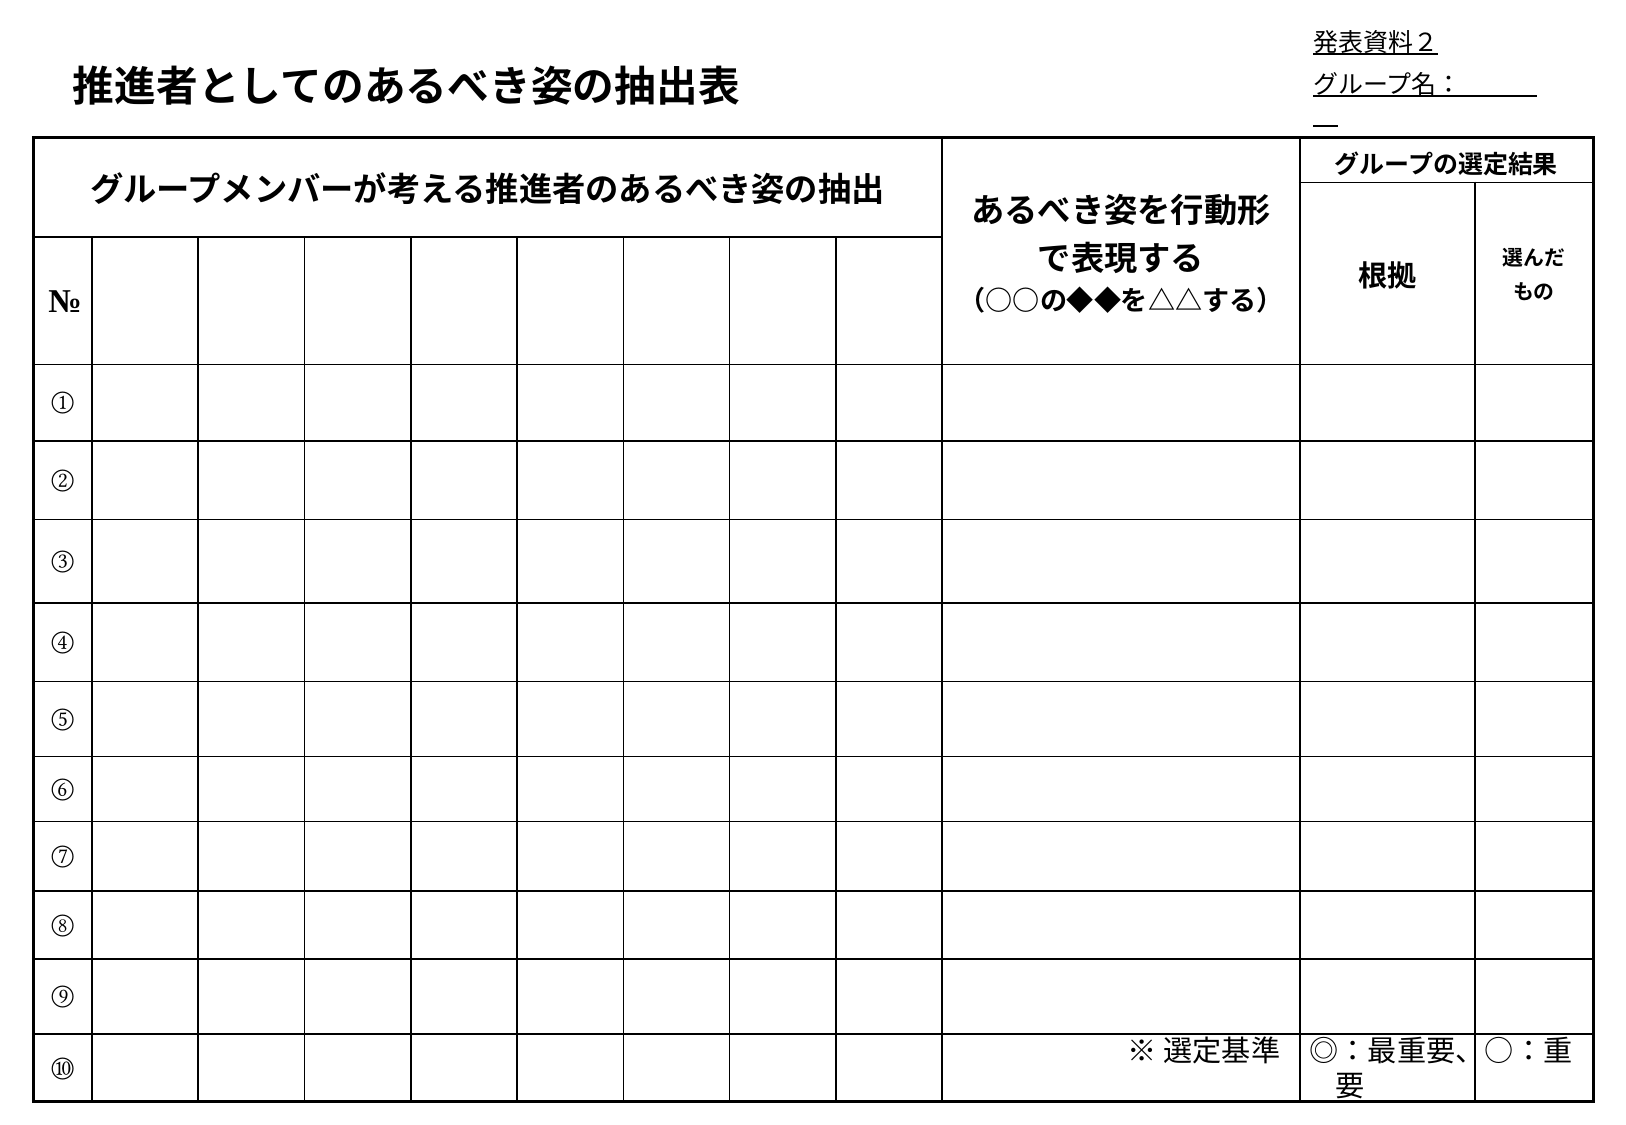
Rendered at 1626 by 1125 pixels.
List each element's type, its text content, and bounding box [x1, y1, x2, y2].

table_cell [305, 238, 410, 364]
table_cell [199, 238, 304, 364]
table_cell [1476, 520, 1592, 602]
table_cell [305, 1035, 410, 1100]
table_cell [624, 960, 729, 1033]
table_cell [837, 892, 941, 958]
table_cell [93, 682, 197, 756]
table_cell [93, 520, 197, 602]
table_cell [730, 238, 835, 364]
table_cell [730, 604, 835, 681]
table_cell [305, 442, 410, 519]
table_cell [1301, 682, 1474, 756]
table_cell [943, 892, 1299, 958]
table_cell [518, 520, 623, 602]
table_cell [518, 960, 623, 1033]
table_cell [837, 1035, 941, 1100]
table_cell [1301, 442, 1474, 519]
table_cell [624, 442, 729, 519]
table_cell [518, 238, 623, 364]
table_cell [943, 442, 1299, 519]
table_cell [518, 822, 623, 890]
table_cell [624, 892, 729, 958]
table_cell [837, 604, 941, 681]
table_cell [199, 520, 304, 602]
table_cell [1476, 442, 1592, 519]
table_cell [305, 822, 410, 890]
table_cell [837, 960, 941, 1033]
table_cell [943, 1035, 1100, 1100]
table_cell [1476, 365, 1592, 440]
table_cell ⑩ [35, 1035, 91, 1100]
table_cell [943, 604, 1299, 681]
table_cell [518, 892, 623, 958]
table_cell [624, 757, 729, 821]
table_cell [943, 682, 1299, 756]
table_cell [1301, 365, 1474, 440]
table_cell [1301, 960, 1474, 1024]
table_cell ① [35, 365, 91, 440]
table_cell [1301, 822, 1474, 890]
table_cell [93, 757, 197, 821]
table_cell ⑧ [35, 892, 91, 958]
table_cell [93, 442, 197, 519]
table_cell [412, 365, 516, 440]
table_header あるべき姿を行動形で表現する （○○の◆◆を△△する） [943, 139, 1299, 364]
table_cell [730, 892, 835, 958]
table_cell [624, 682, 729, 756]
table_cell [199, 365, 304, 440]
table_cell [1476, 960, 1592, 1024]
table_header グループの選定結果 [1301, 139, 1592, 182]
table_cell [93, 822, 197, 890]
table_cell [624, 604, 729, 681]
table_cell ⑤ [35, 682, 91, 756]
table_cell [730, 682, 835, 756]
table_cell ⑥ [35, 757, 91, 821]
table_cell [730, 960, 835, 1033]
table_cell [199, 960, 304, 1033]
table_cell № [35, 238, 91, 364]
table_cell [412, 442, 516, 519]
table_cell [93, 892, 197, 958]
table_cell [837, 365, 941, 440]
table_cell [518, 682, 623, 756]
table_cell [412, 604, 516, 681]
table_cell [199, 442, 304, 519]
table_cell [837, 442, 941, 519]
table_cell [305, 892, 410, 958]
table_cell [412, 892, 516, 958]
table_cell [1301, 604, 1474, 681]
table_cell ② [35, 442, 91, 519]
table_cell [93, 960, 197, 1033]
table_cell [837, 682, 941, 756]
table_cell [1476, 757, 1592, 821]
table_cell [943, 757, 1299, 821]
table_cell [1301, 892, 1474, 958]
table_cell [305, 365, 410, 440]
table_cell [93, 238, 197, 364]
table_cell [943, 365, 1299, 440]
table_cell [199, 892, 304, 958]
table_cell [624, 1035, 729, 1100]
table_cell [730, 365, 835, 440]
table_cell [730, 822, 835, 890]
table_cell [624, 238, 729, 364]
table_cell [412, 1035, 516, 1100]
table_cell [837, 520, 941, 602]
table_cell [518, 365, 623, 440]
table_cell [199, 757, 304, 821]
table_cell [730, 1035, 835, 1100]
table_cell [93, 604, 197, 681]
table_cell [1476, 822, 1592, 890]
table_cell [837, 822, 941, 890]
table_cell [1476, 604, 1592, 681]
table_cell [518, 757, 623, 821]
table_cell [943, 960, 1299, 1033]
table_cell [412, 757, 516, 821]
table_cell [93, 365, 197, 440]
table_cell [730, 442, 835, 519]
table_cell [518, 1035, 623, 1100]
table_cell [199, 604, 304, 681]
table_cell [412, 238, 516, 364]
table_cell [199, 822, 304, 890]
table_cell [624, 822, 729, 890]
table_cell ③ [35, 520, 91, 602]
table_cell [305, 757, 410, 821]
table_cell [518, 442, 623, 519]
text_box 発表資料２ グループ名： [1298, 18, 1563, 136]
table_cell [943, 822, 1299, 890]
table_header グループメンバーが考える推進者のあるべき姿の抽出 [35, 139, 941, 236]
table_cell 根拠 [1301, 183, 1474, 364]
table_cell [305, 604, 410, 681]
table_cell [624, 365, 729, 440]
table_cell [624, 520, 729, 602]
table_cell 選んだ もの [1476, 183, 1592, 364]
table_cell [93, 1035, 197, 1100]
table_cell [730, 757, 835, 821]
table_cell [305, 682, 410, 756]
table_cell [1301, 520, 1474, 602]
table_cell ⑨ [35, 960, 91, 1033]
table_cell [412, 520, 516, 602]
text_box 推進者としてのあるべき姿の抽出表 [37, 52, 775, 117]
table_cell [412, 822, 516, 890]
table_cell [305, 960, 410, 1033]
table_cell [412, 960, 516, 1033]
table_cell [943, 520, 1299, 602]
table_cell [305, 520, 410, 602]
table_cell ⑦ [35, 822, 91, 890]
table_cell [412, 682, 516, 756]
text_box ※選定基準 ◎：最重要、○：重要 [1100, 1024, 1600, 1110]
table_cell [730, 520, 835, 602]
table_cell [199, 682, 304, 756]
table_cell [199, 1035, 304, 1100]
table_cell ④ [35, 604, 91, 681]
table_cell [1476, 892, 1592, 958]
table_cell [837, 238, 941, 364]
table_cell [837, 757, 941, 821]
table_cell [1476, 682, 1592, 756]
table_cell [1301, 757, 1474, 821]
table_cell [518, 604, 623, 681]
